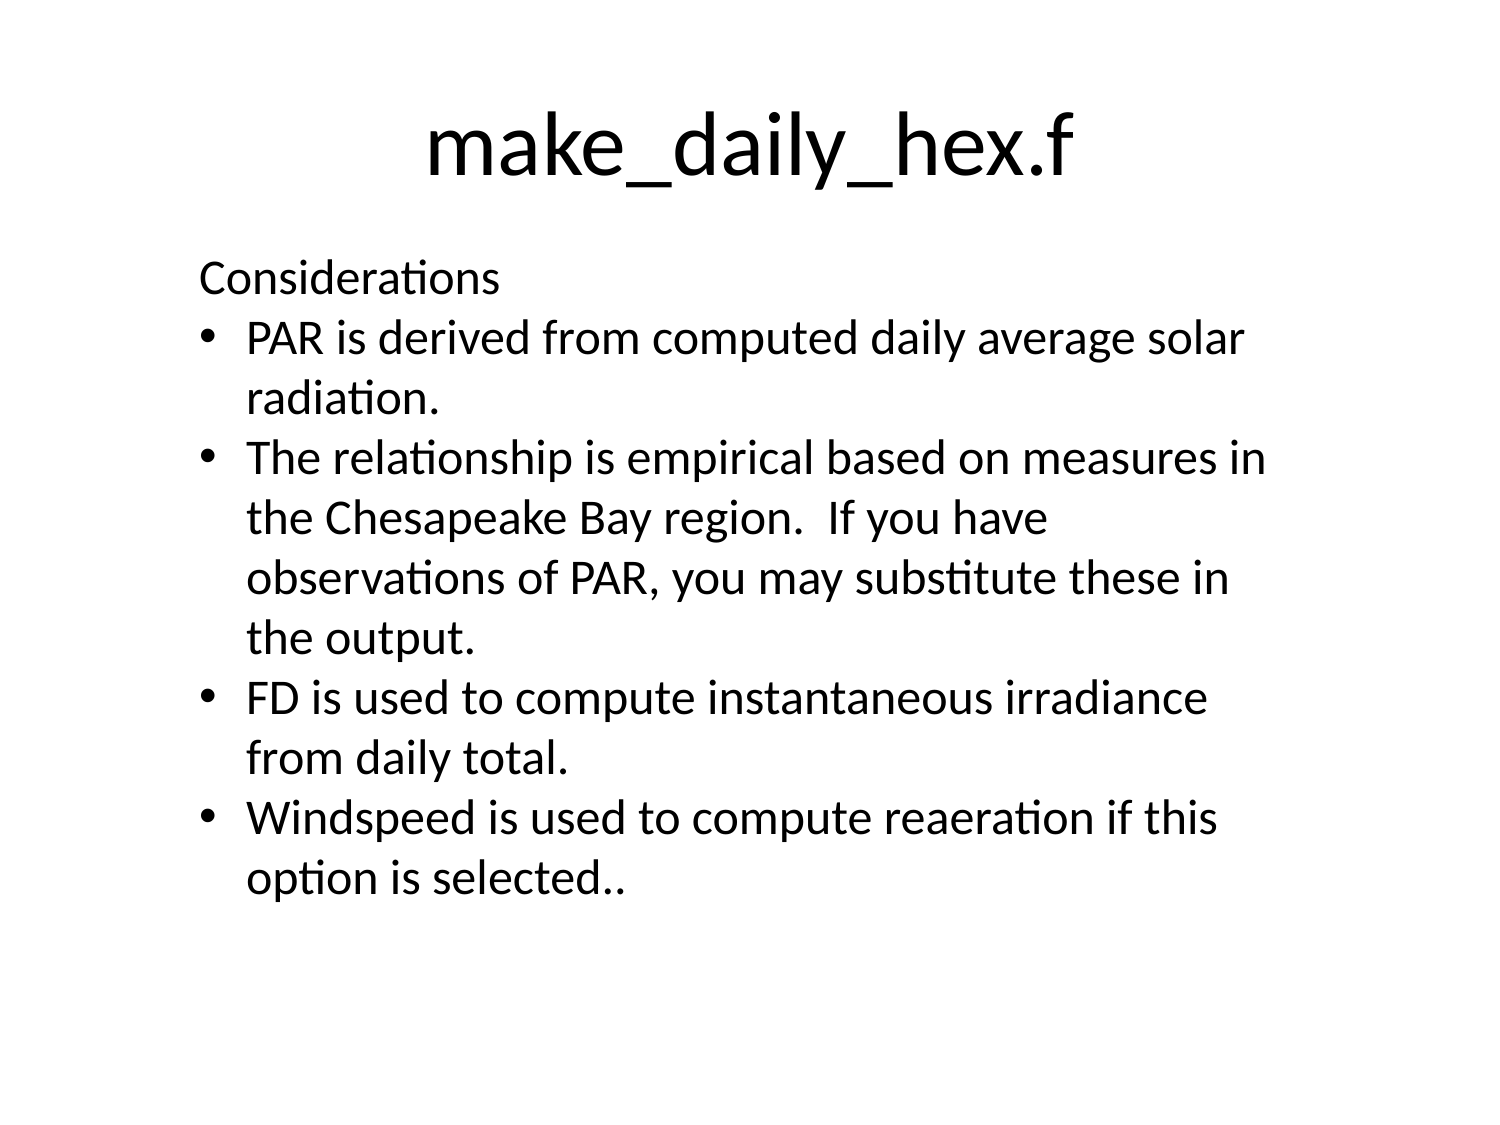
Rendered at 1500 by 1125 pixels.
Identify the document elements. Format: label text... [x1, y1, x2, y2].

text_box Considerations PAR is derived from computed daily average solar radiation. The relationship is empirical based on measures in the Chesapeake Bay region. If you have observations of PAR, you may substitute these in the output. FD is used to compute instantaneous irradiance from daily total. Windspeed is used to compute reaeration if this option is selected.. [184, 237, 1297, 973]
title make_daily_hex.f [75, 45, 1425, 233]
